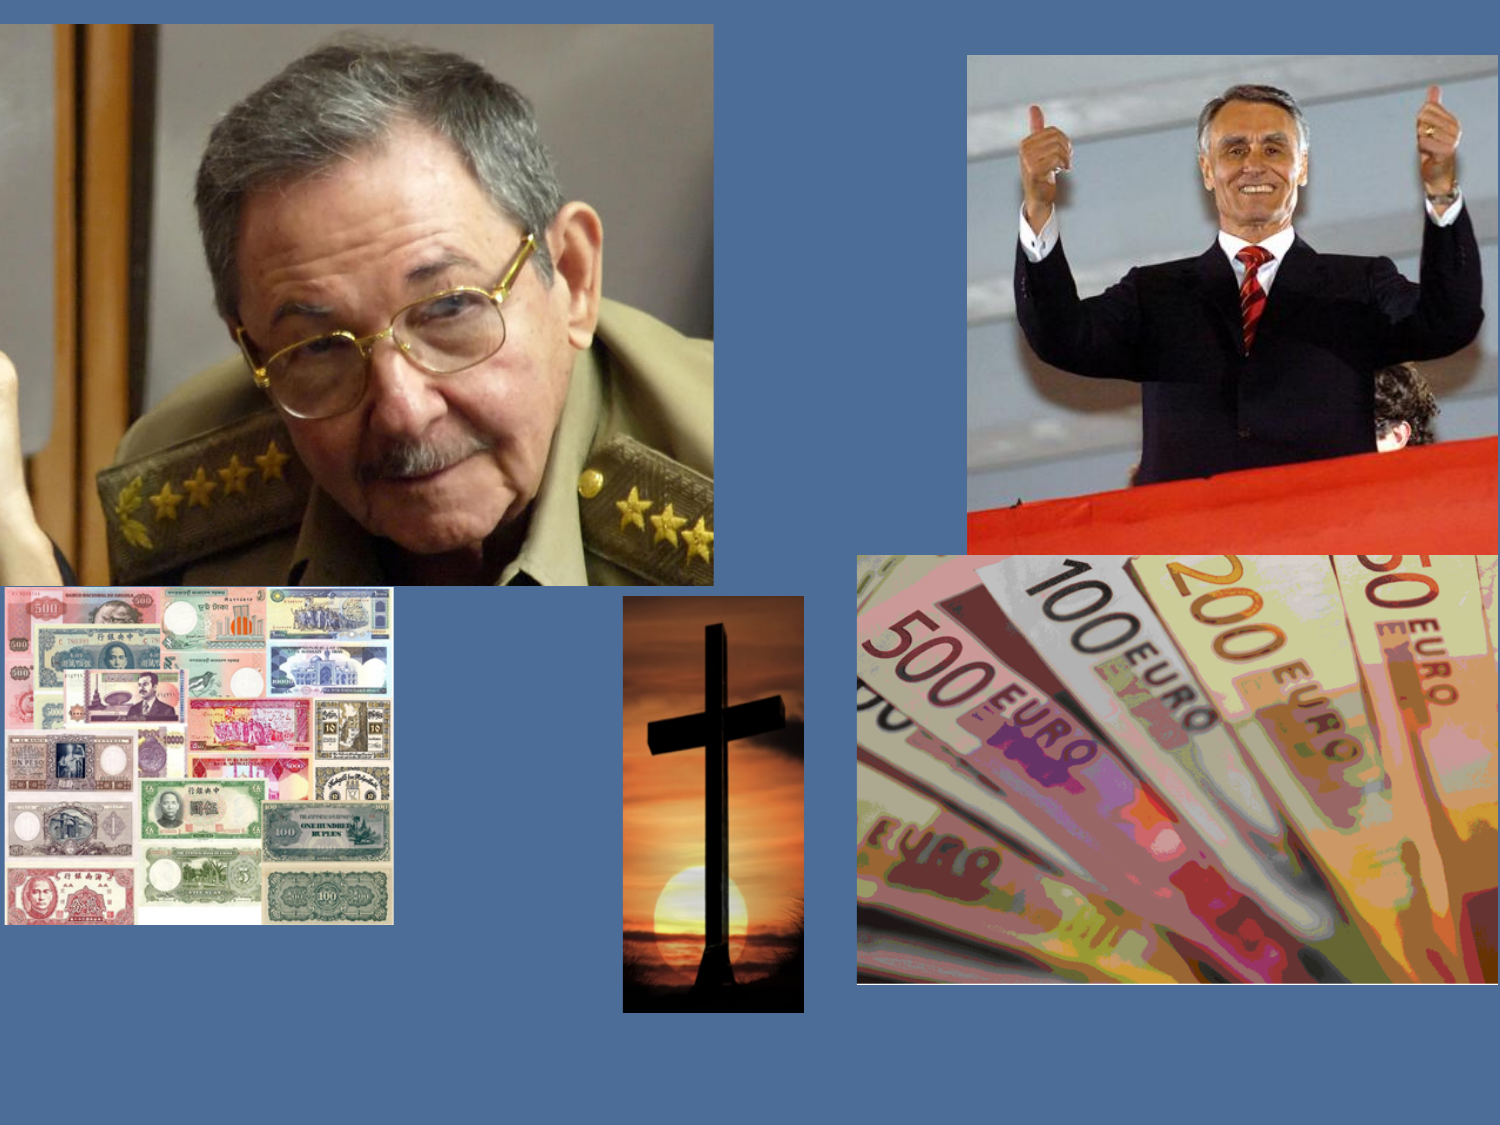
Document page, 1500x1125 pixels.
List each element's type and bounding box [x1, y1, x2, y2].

picture [4, 587, 394, 925]
picture [856, 54, 1499, 985]
picture [0, 24, 714, 586]
picture [622, 596, 805, 1013]
